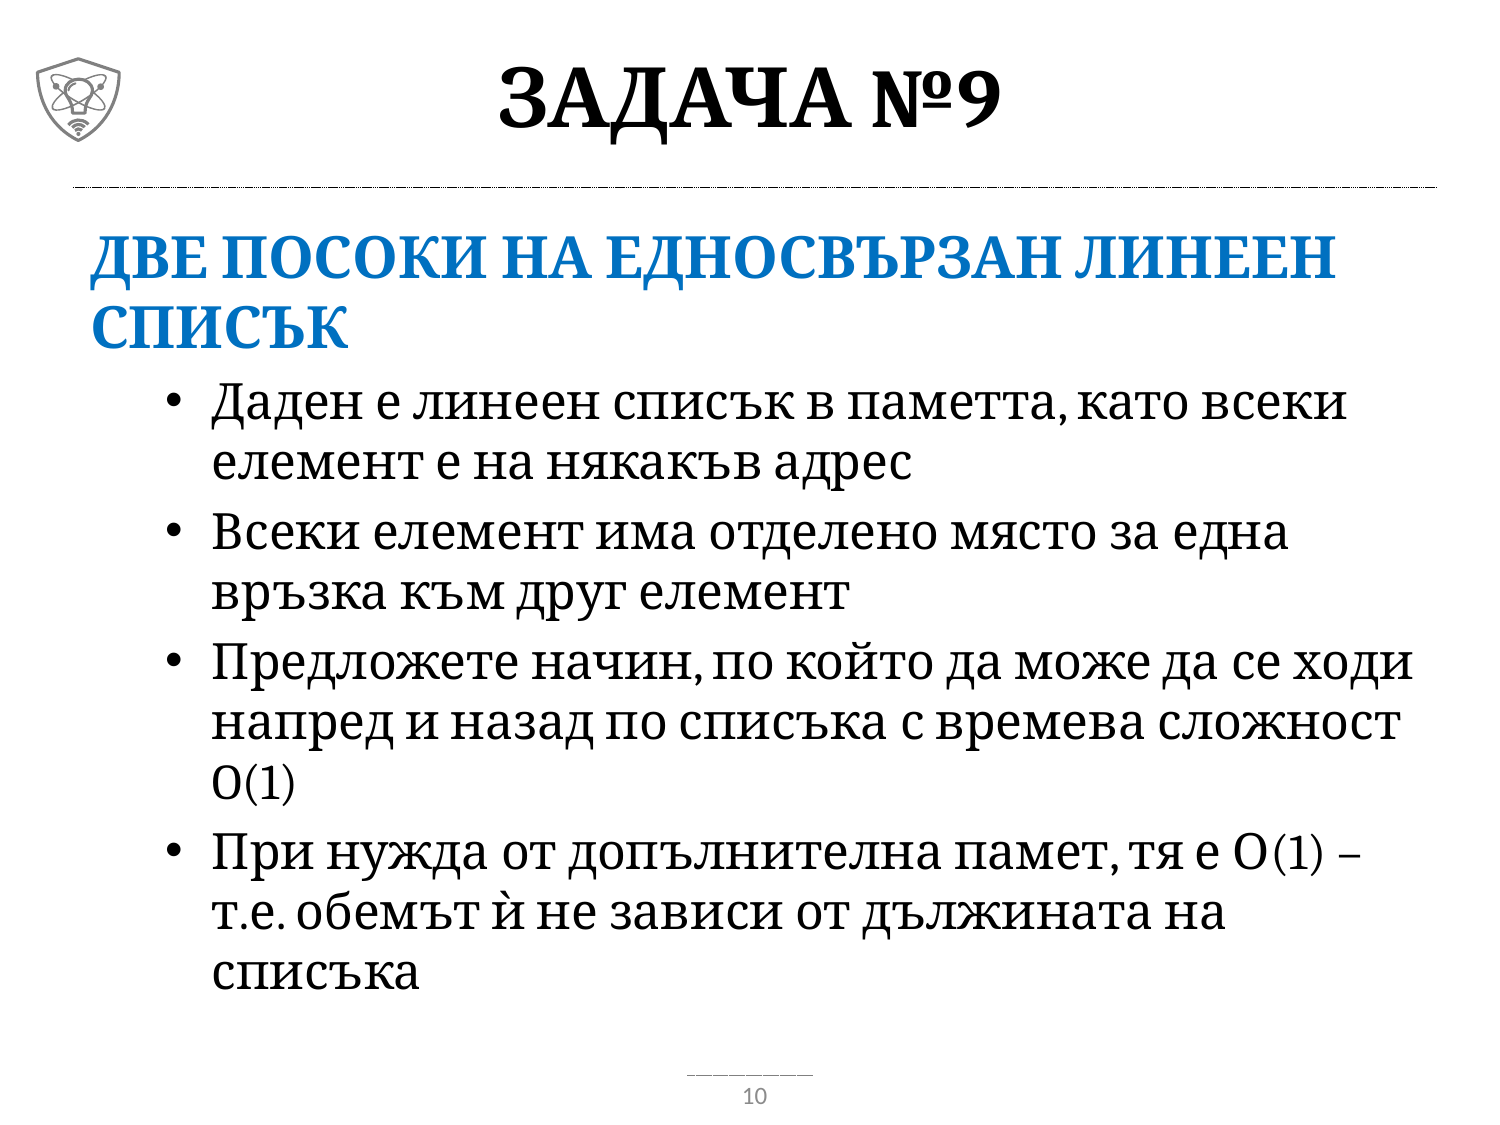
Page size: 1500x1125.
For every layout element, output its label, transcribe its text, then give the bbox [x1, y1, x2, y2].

slide_number 10 [579, 1065, 930, 1125]
list Две посоки на едносвързан линеен списък Даден е линеен списък в паметта, като всеки елемент е на някакъв адрес Всеки елемент има отделено място за една връзка към друг елемент Предложете начин, по който да може да се ходи напред и назад по списъка с времева сложност O(1) При нужда от допълнителна памет, тя е О(1) – т.е. обемът ѝ не зависи от дължината на списъка [75, 212, 1450, 1063]
title Задача №9 [0, 0, 1500, 188]
